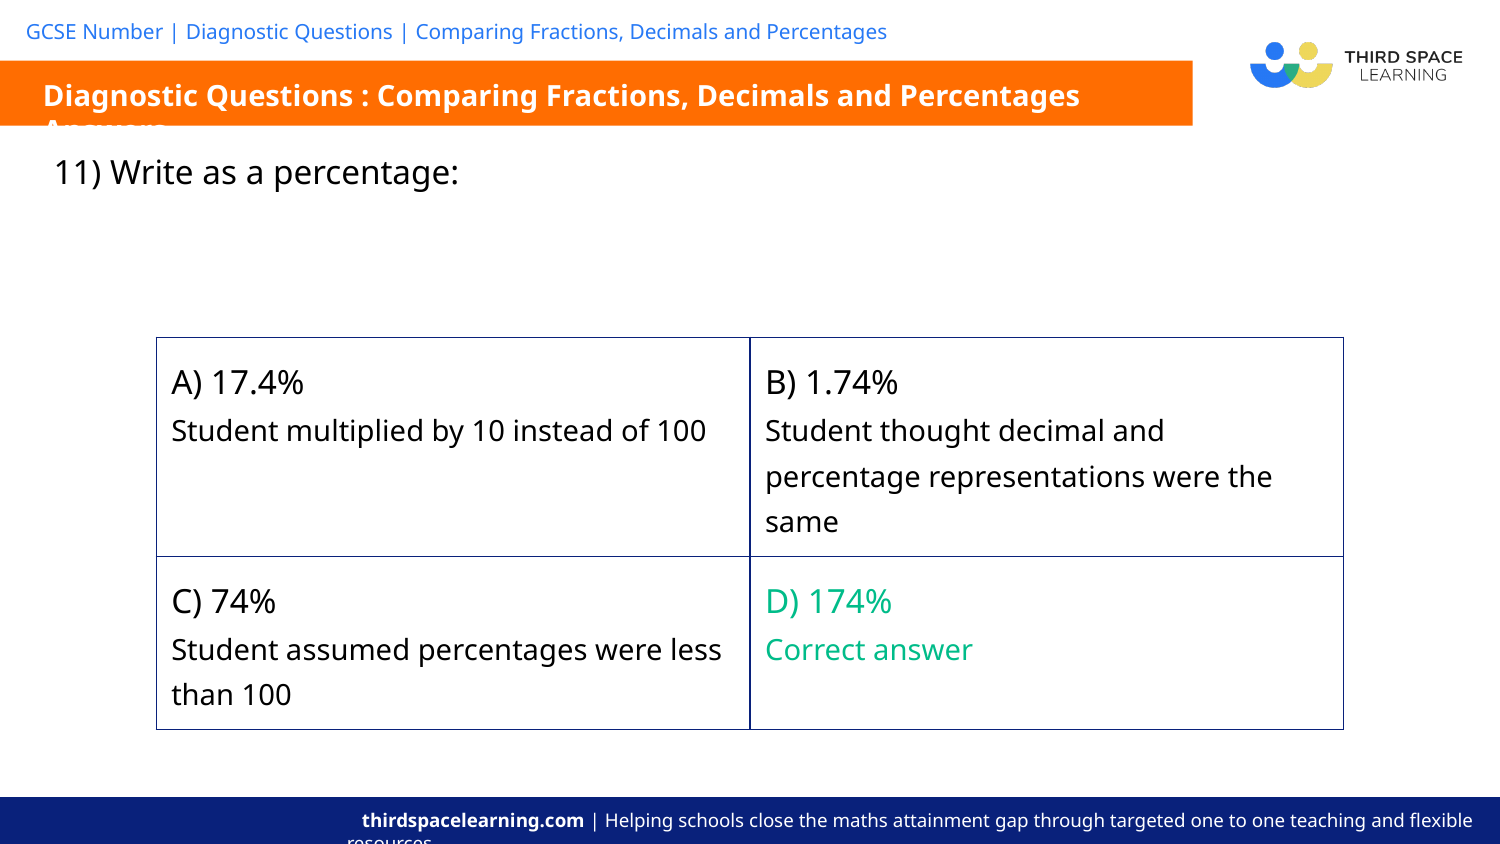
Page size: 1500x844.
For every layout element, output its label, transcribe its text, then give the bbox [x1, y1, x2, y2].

table_header A) 17.4% Student multiplied by 10 instead of 100 [157, 338, 749, 556]
text_box Diagnostic Questions : Comparing Fractions, Decimals and Percentages Answers [27, 61, 1187, 162]
table_header B) 1.74% Student thought decimal and percentage representations were the same [751, 338, 1343, 556]
table_cell D) 174% Correct answer [751, 557, 1343, 729]
picture [1250, 33, 1465, 99]
table_cell C) 74% Student assumed percentages were less than 100 [157, 557, 749, 729]
